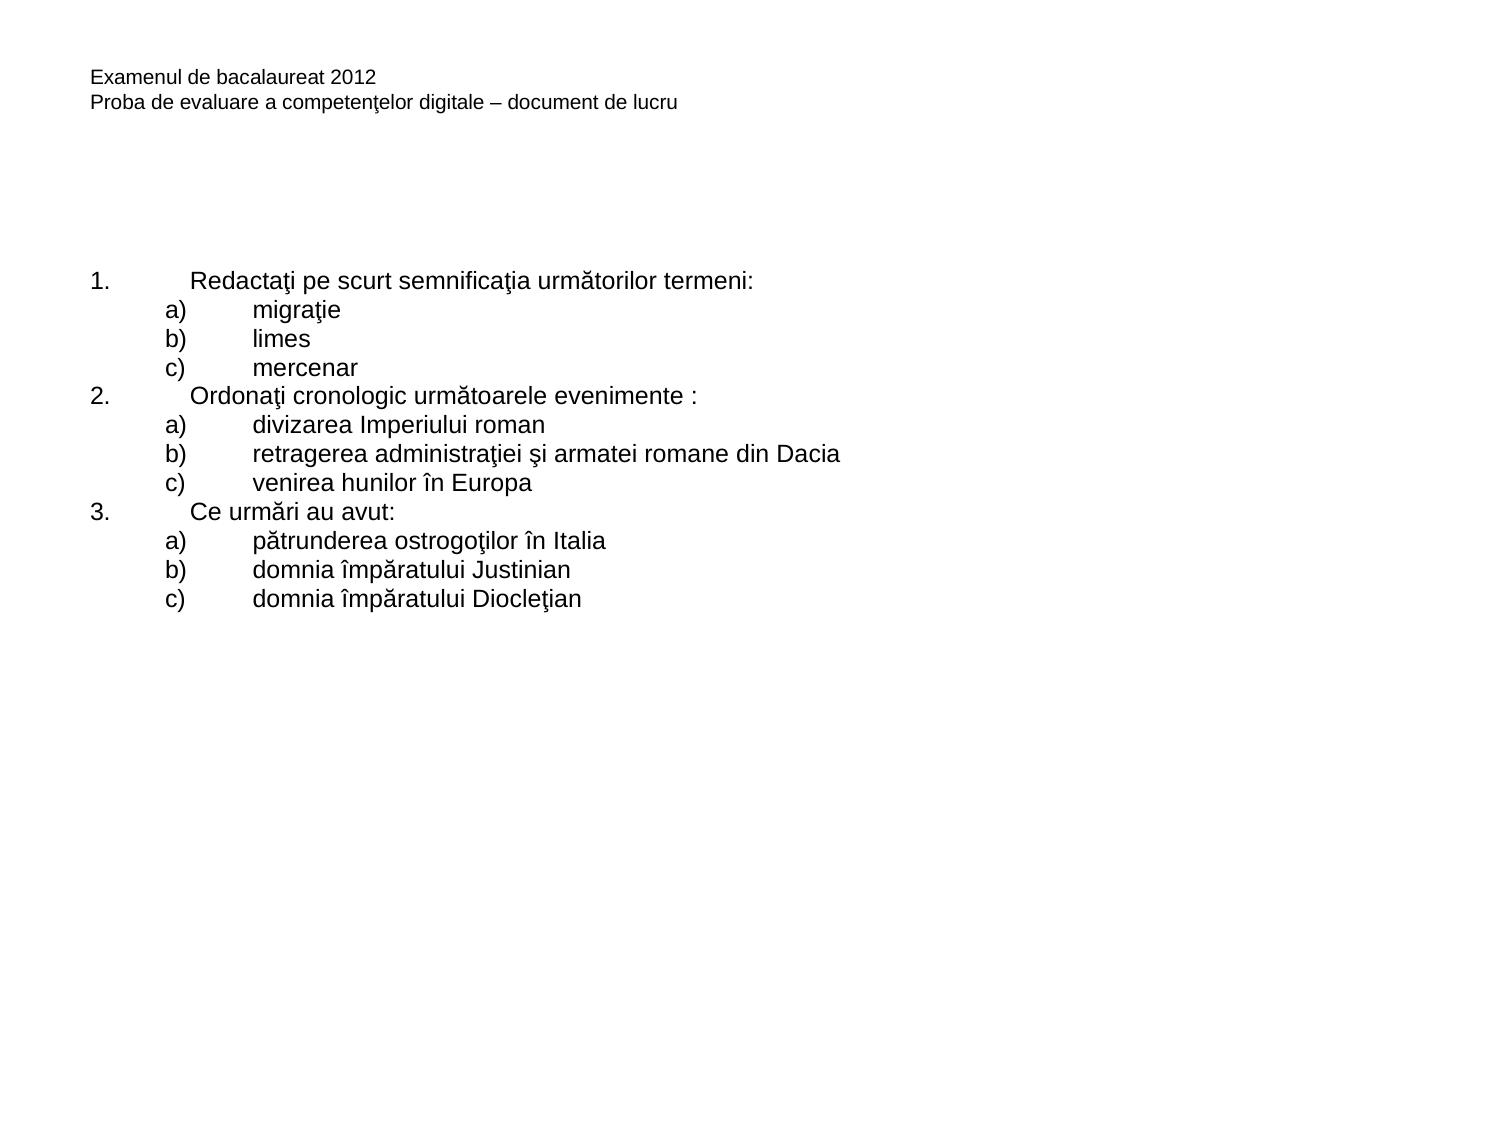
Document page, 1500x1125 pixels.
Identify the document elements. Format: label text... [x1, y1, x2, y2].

title Examenul de bacalaureat 2012 Proba de evaluare a competenţelor digitale – document de lucru [74, 44, 1426, 233]
list Redactaţi pe scurt semnificaţia următorilor termeni: migraţie limes mercenar Ordonaţi cronologic următoarele evenimente : divizarea Imperiului roman retragerea administraţiei şi armatei romane din Dacia venirea hunilor în Europa Ce urmări au avut: pătrunderea ostrogoţilor în Italia domnia împăratului Justinian domnia împăratului Diocleţian [74, 262, 1388, 688]
